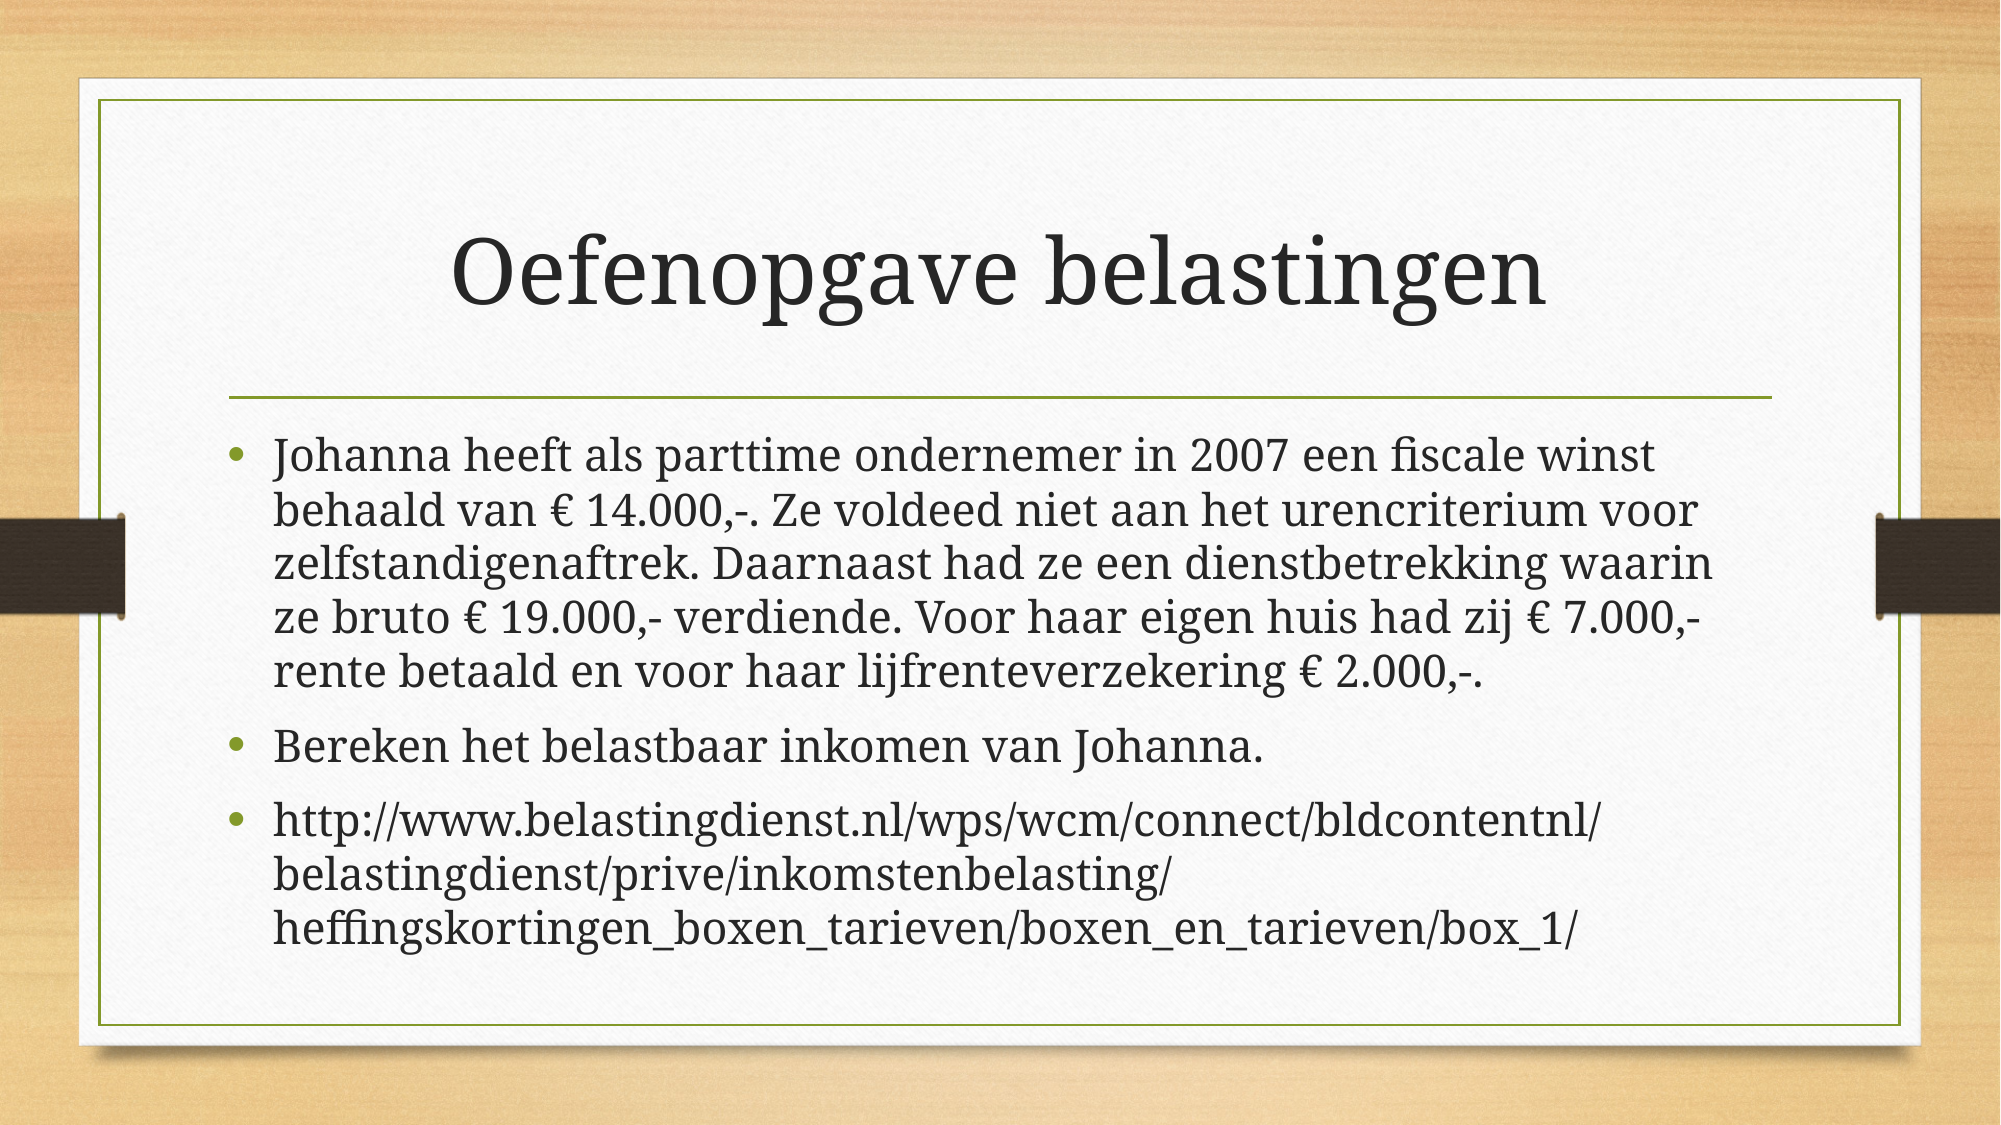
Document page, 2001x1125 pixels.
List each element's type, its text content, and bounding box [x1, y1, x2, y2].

title Oefenopgave belastingen [212, 161, 1788, 375]
picture [0, 0, 2001, 1125]
list Johanna heeft als parttime ondernemer in 2007 een fiscale winst behaald van € 14.000,-. Ze voldeed niet aan het urencriterium voor zelfstandigenaftrek. Daarnaast had ze een dienstbetrekking waarin ze bruto € 19.000,- verdiende. Voor haar eigen huis had zij € 7.000,- rente betaald en voor haar lijfrenteverzekering € 2.000,-. Bereken het belastbaar inkomen van Johanna. http://www.belastingdienst.nl/wps/wcm/connect/bldcontentnl/belastingdienst/prive/inkomstenbelasting/heffingskortingen_boxen_tarieven/boxen_en_tarieven/box_1/ [212, 419, 1788, 964]
